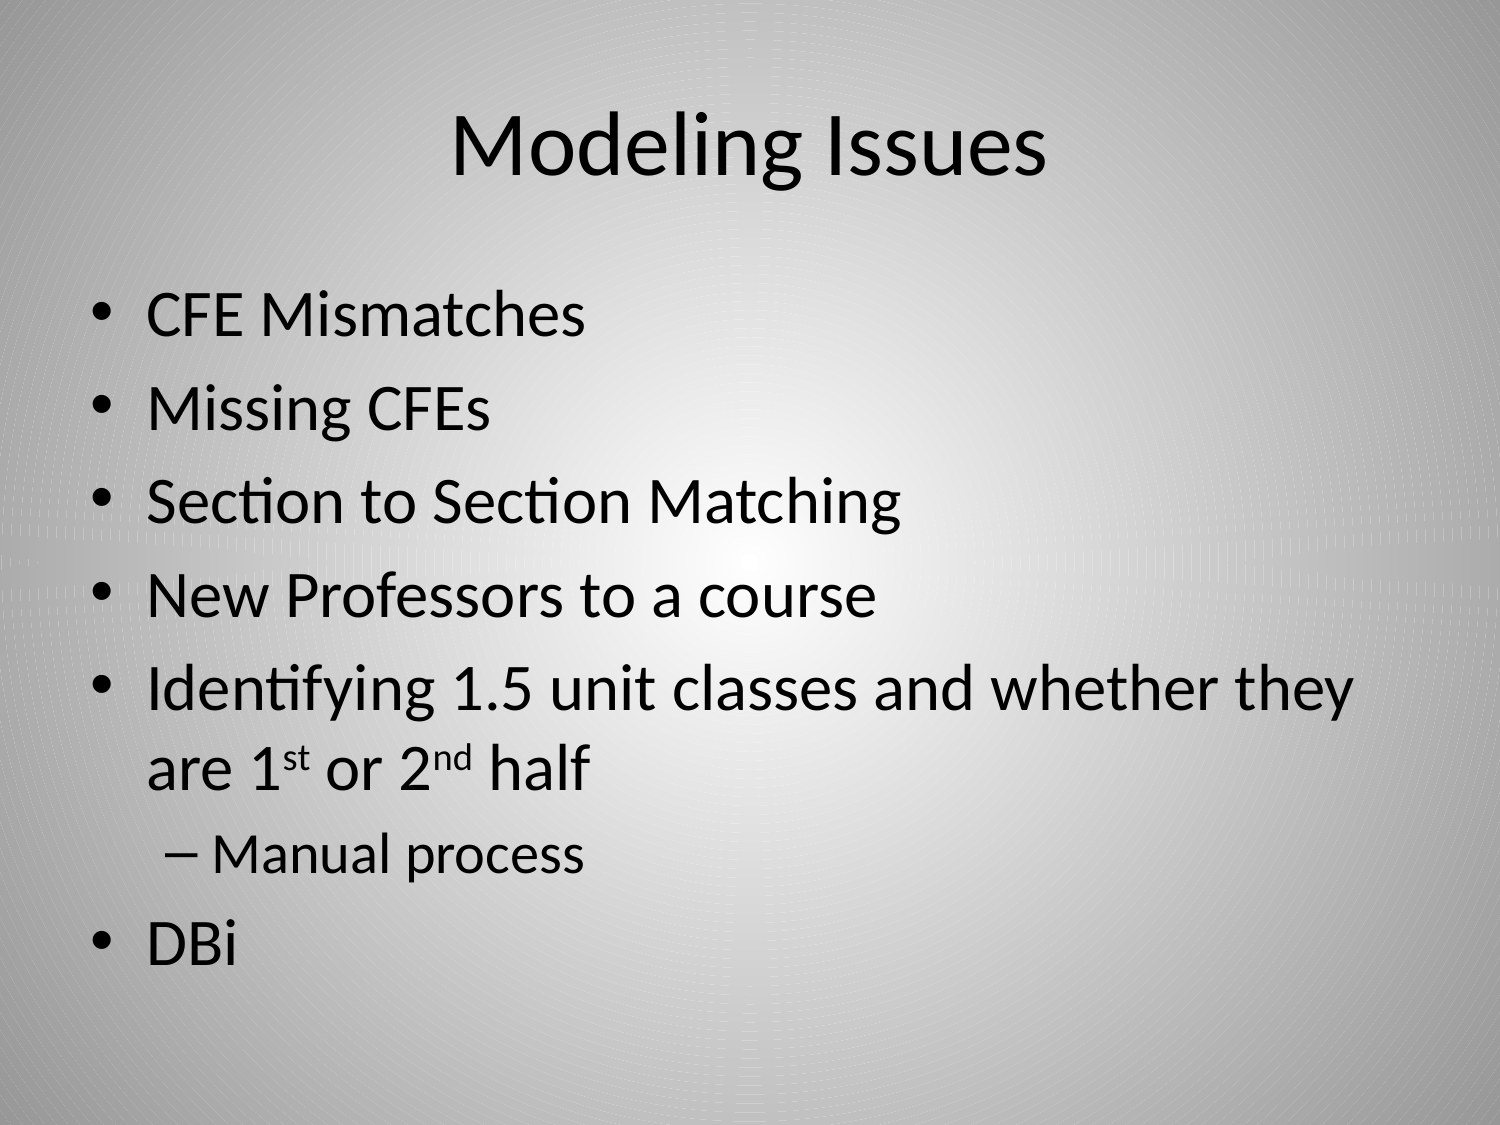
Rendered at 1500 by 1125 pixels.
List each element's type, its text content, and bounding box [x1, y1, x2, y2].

list CFE Mismatches Missing CFEs Section to Section Matching New Professors to a course Identifying 1.5 unit classes and whether they are 1st or 2nd half Manual process DBi [75, 262, 1425, 1005]
title Modeling Issues [75, 45, 1425, 233]
